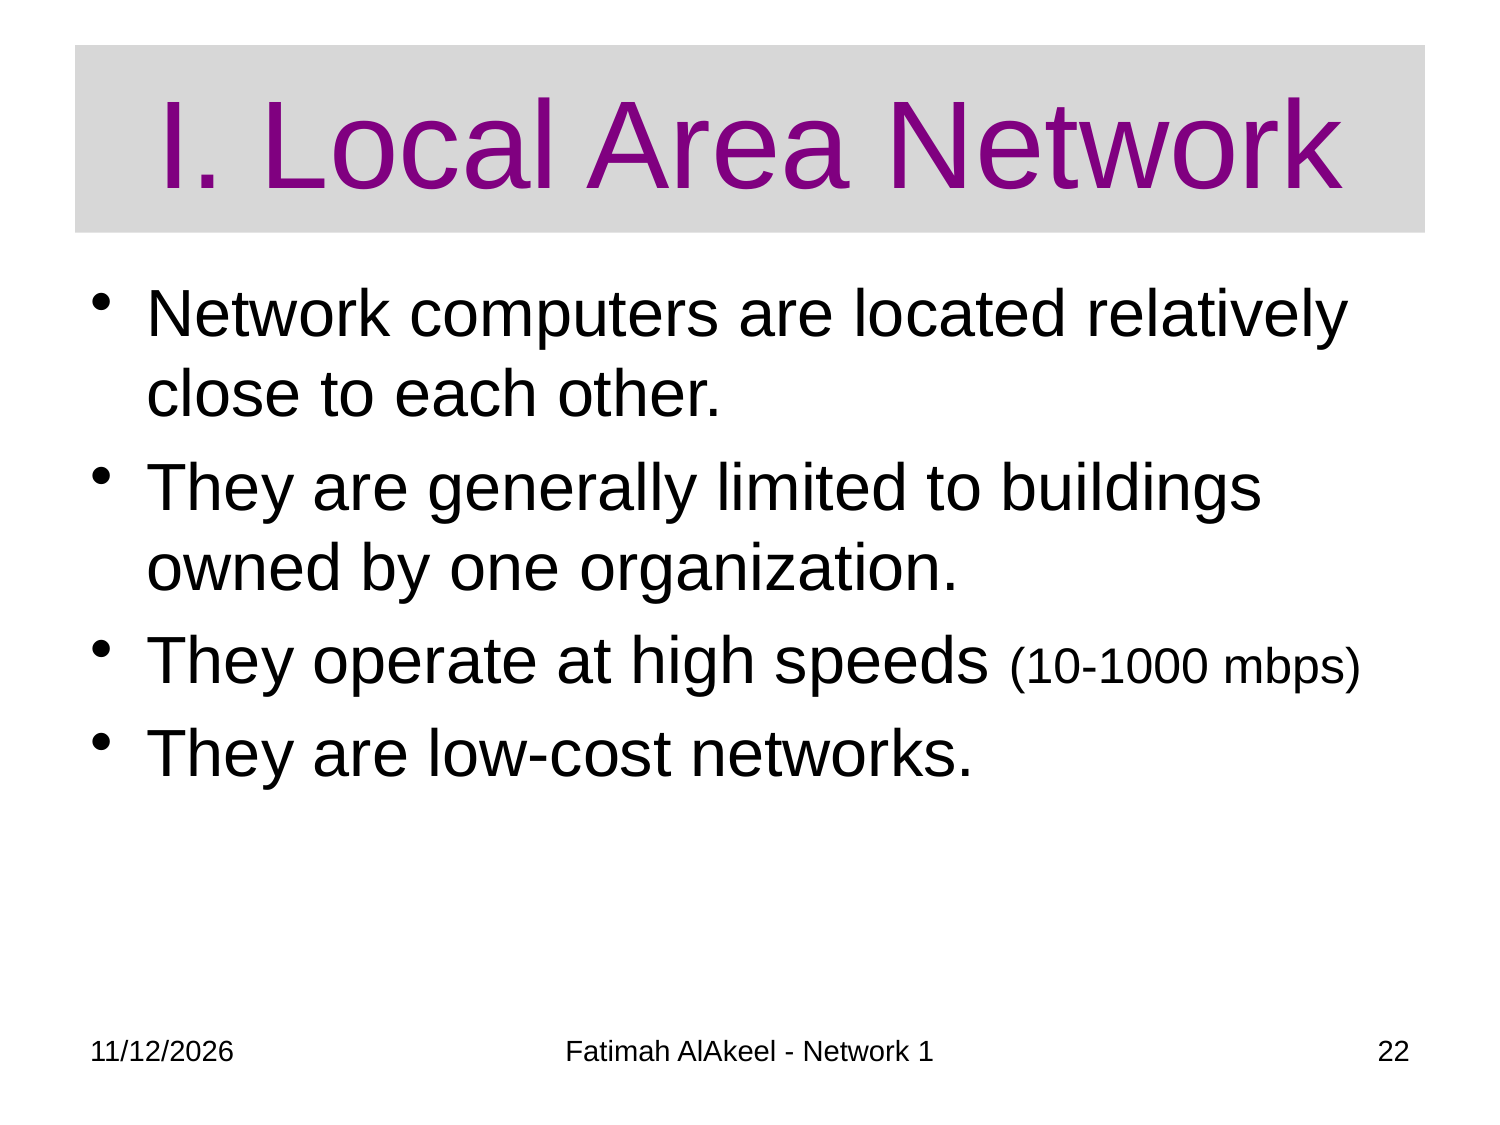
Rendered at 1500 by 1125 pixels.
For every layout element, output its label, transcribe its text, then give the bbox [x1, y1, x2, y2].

list Network computers are located relatively close to each other. They are generally limited to buildings owned by one organization. They operate at high speeds (10-1000 mbps) They are low-cost networks. [74, 262, 1426, 1006]
slide_number 22 [1074, 1024, 1426, 1103]
title I. Local Area Network [74, 44, 1426, 233]
footer Fatimah AlAkeel - Network 1 [512, 1024, 988, 1103]
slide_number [74, 1024, 426, 1103]
